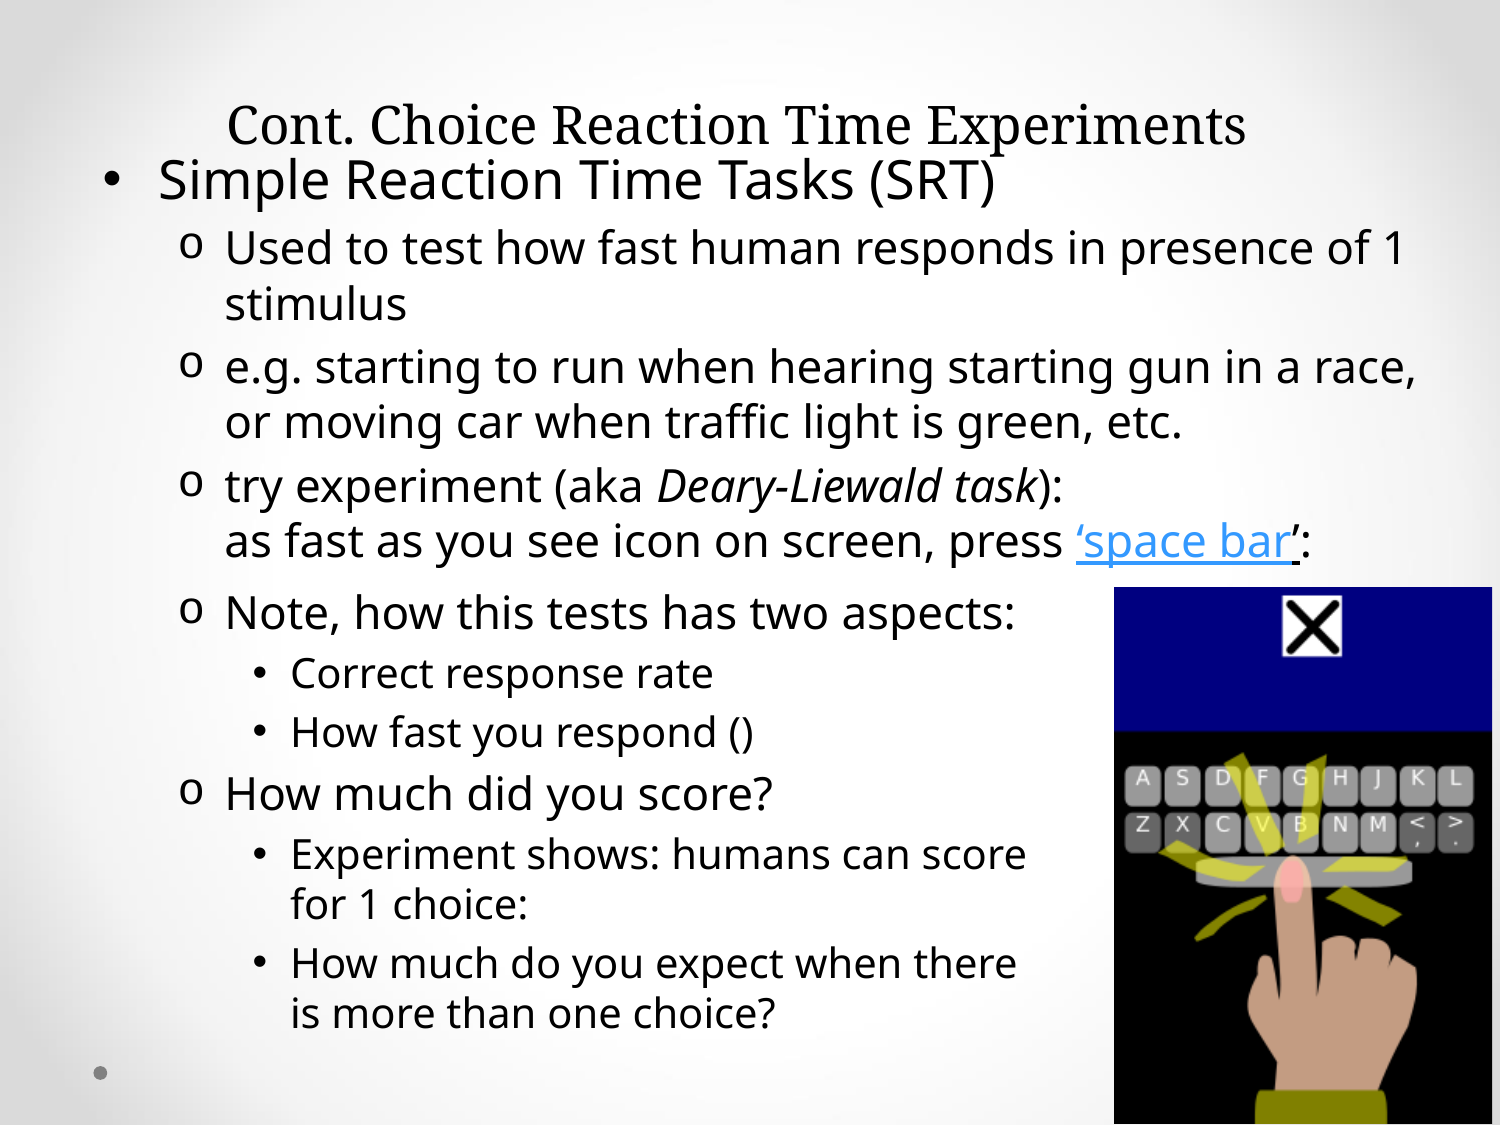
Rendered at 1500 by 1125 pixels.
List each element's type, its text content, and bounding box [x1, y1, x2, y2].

picture [0, 1, 1500, 1125]
title Cont. Choice Reaction Time Experiments [62, 62, 1413, 163]
